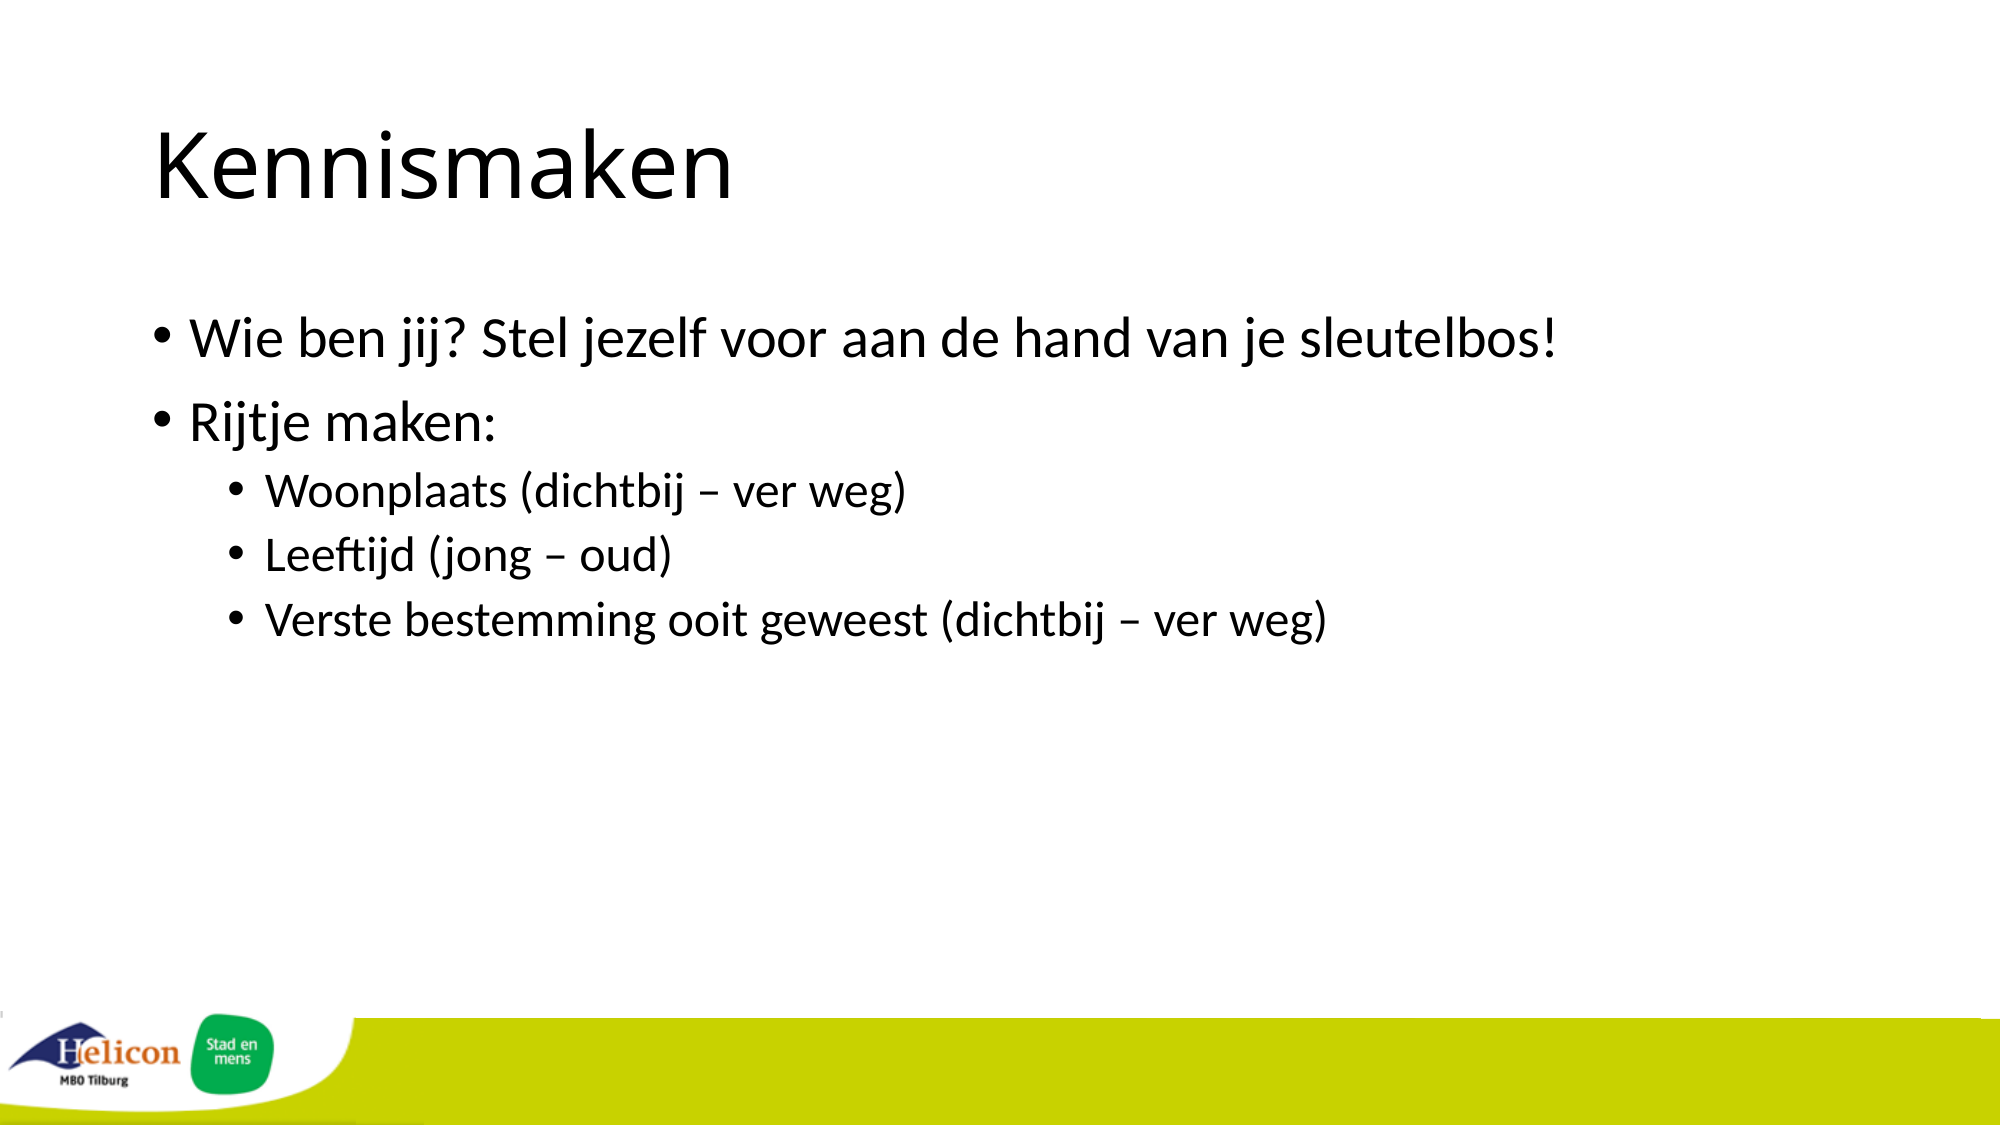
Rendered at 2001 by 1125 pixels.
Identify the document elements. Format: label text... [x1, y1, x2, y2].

picture [0, 1011, 424, 1125]
list Wie ben jij? Stel jezelf voor aan de hand van je sleutelbos! Rijtje maken: Woonplaats (dichtbij – ver weg) Leeftijd (jong – oud) Verste bestemming ooit geweest (dichtbij – ver weg) [137, 299, 1863, 1014]
title Kennismaken [137, 59, 1863, 278]
